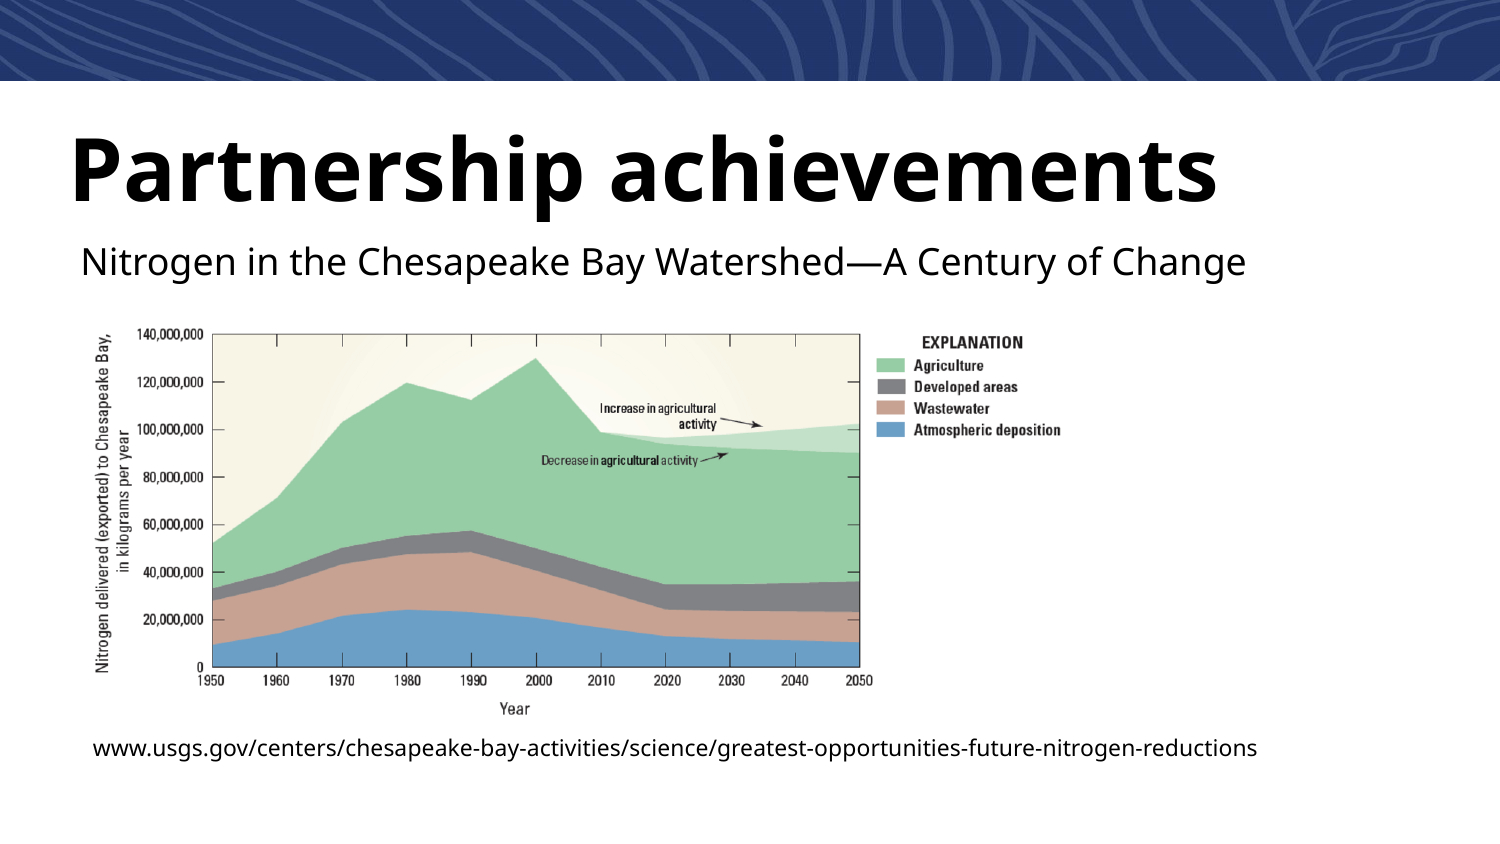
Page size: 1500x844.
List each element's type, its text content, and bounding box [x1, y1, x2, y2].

text_box www.usgs.gov/centers/chesapeake-bay-activities/science/greatest-opportunities-future-nitrogen-reductions [77, 720, 1397, 776]
picture [77, 320, 1069, 721]
text_box Nitrogen in the Chesapeake Bay Watershed—A Century of Change [65, 223, 1334, 404]
picture [0, 0, 1500, 81]
text_box Partnership achievements [53, 99, 1286, 235]
